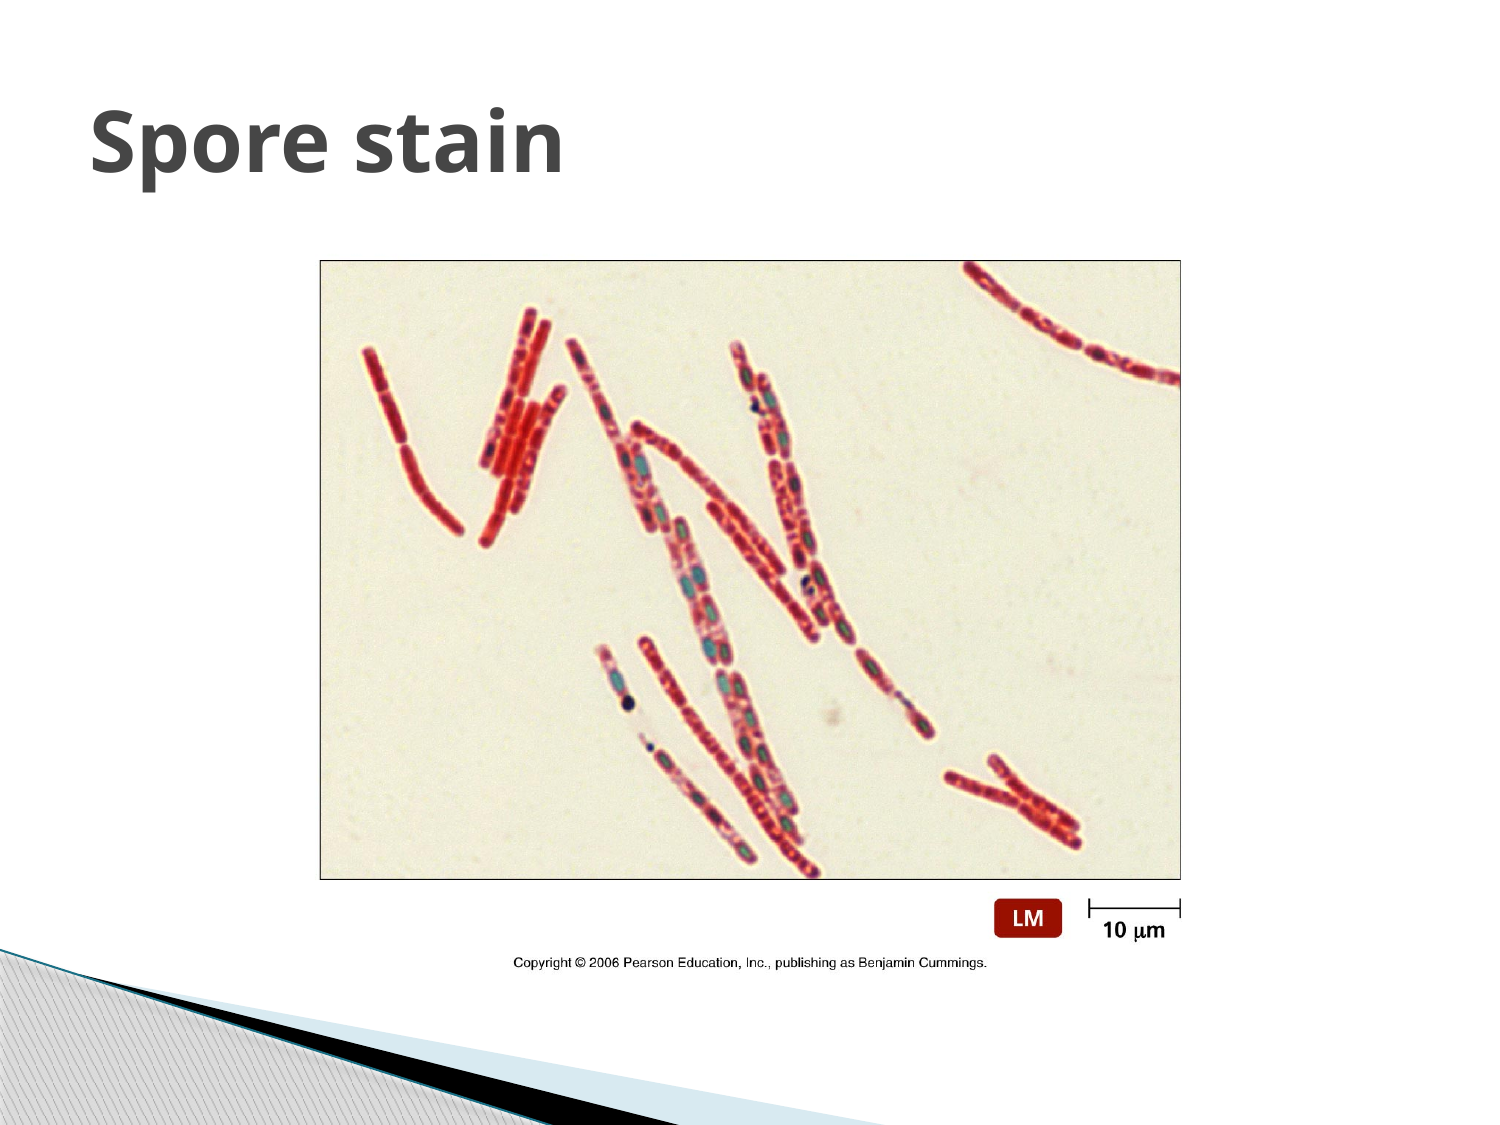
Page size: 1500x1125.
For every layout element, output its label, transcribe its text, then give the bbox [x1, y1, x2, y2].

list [303, 242, 1197, 986]
title Spore stain [75, 45, 1425, 233]
